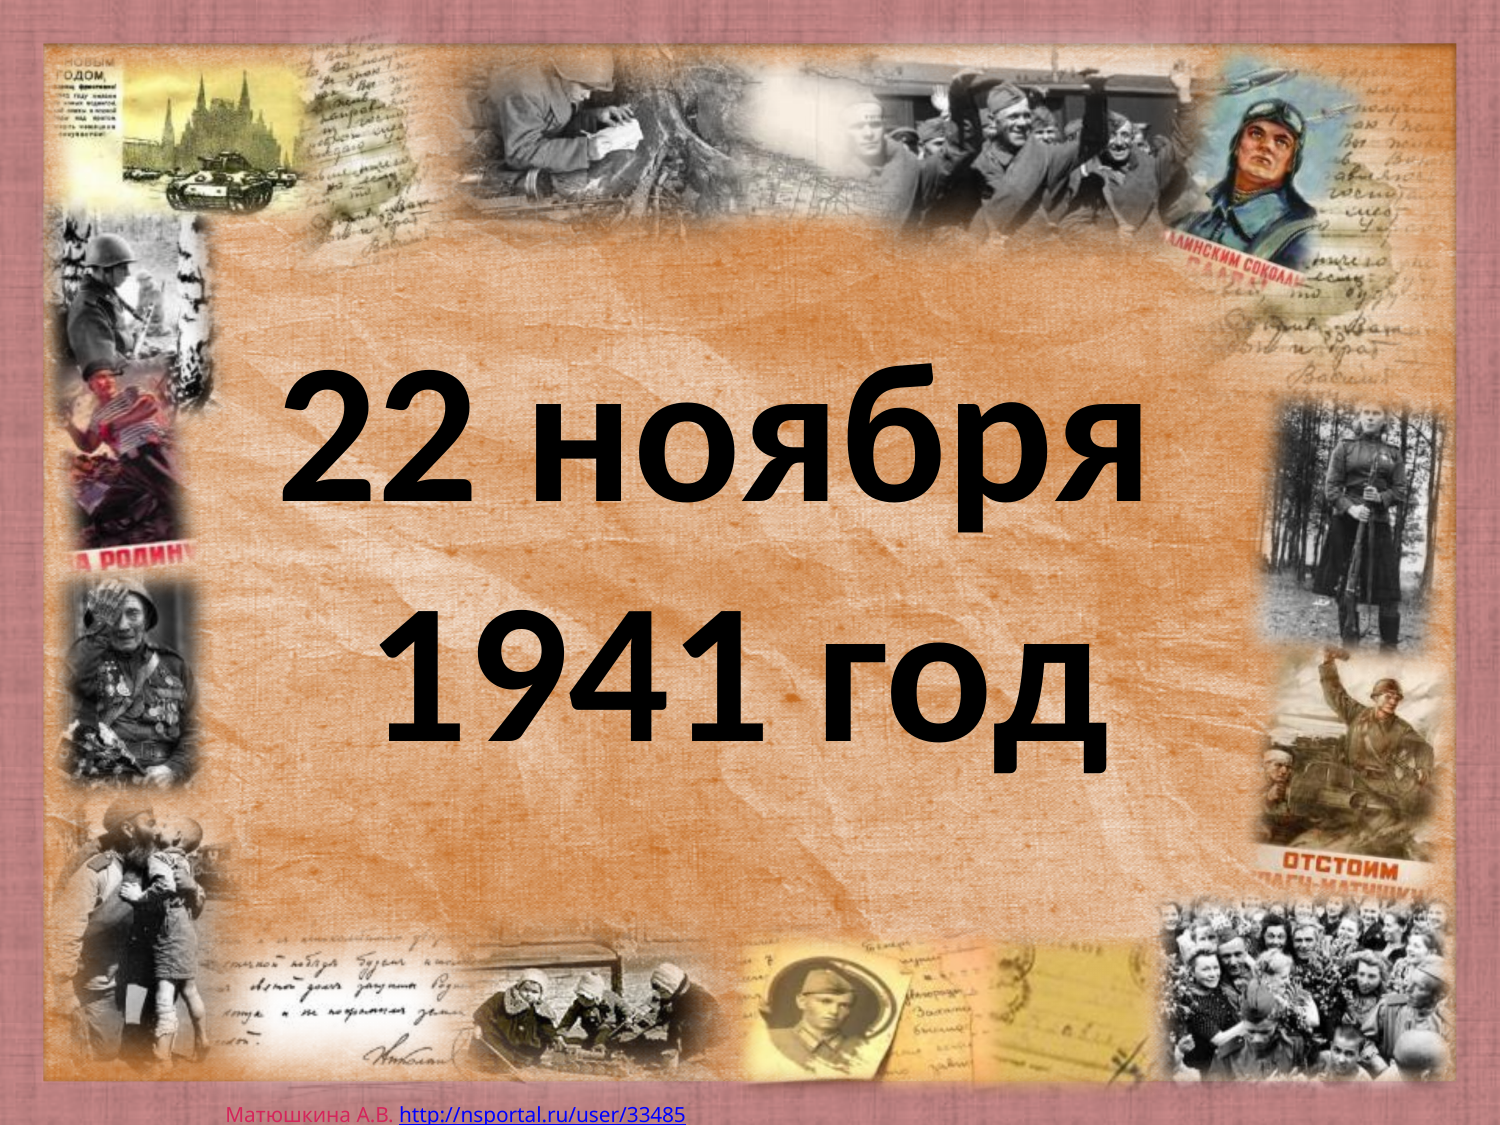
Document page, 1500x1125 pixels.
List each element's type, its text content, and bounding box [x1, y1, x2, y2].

picture [757, 950, 1137, 1074]
picture [511, 984, 668, 1032]
picture [110, 856, 183, 1017]
picture [324, 88, 398, 215]
picture [1177, 66, 1346, 284]
picture [1270, 662, 1433, 878]
title 22 ноября 1941 год [100, 420, 1376, 662]
picture [264, 985, 424, 1033]
picture [1376, 422, 1433, 646]
picture [1178, 915, 1432, 1066]
picture [61, 78, 296, 555]
picture [78, 594, 184, 774]
picture [1290, 413, 1357, 420]
picture [494, 69, 1165, 212]
